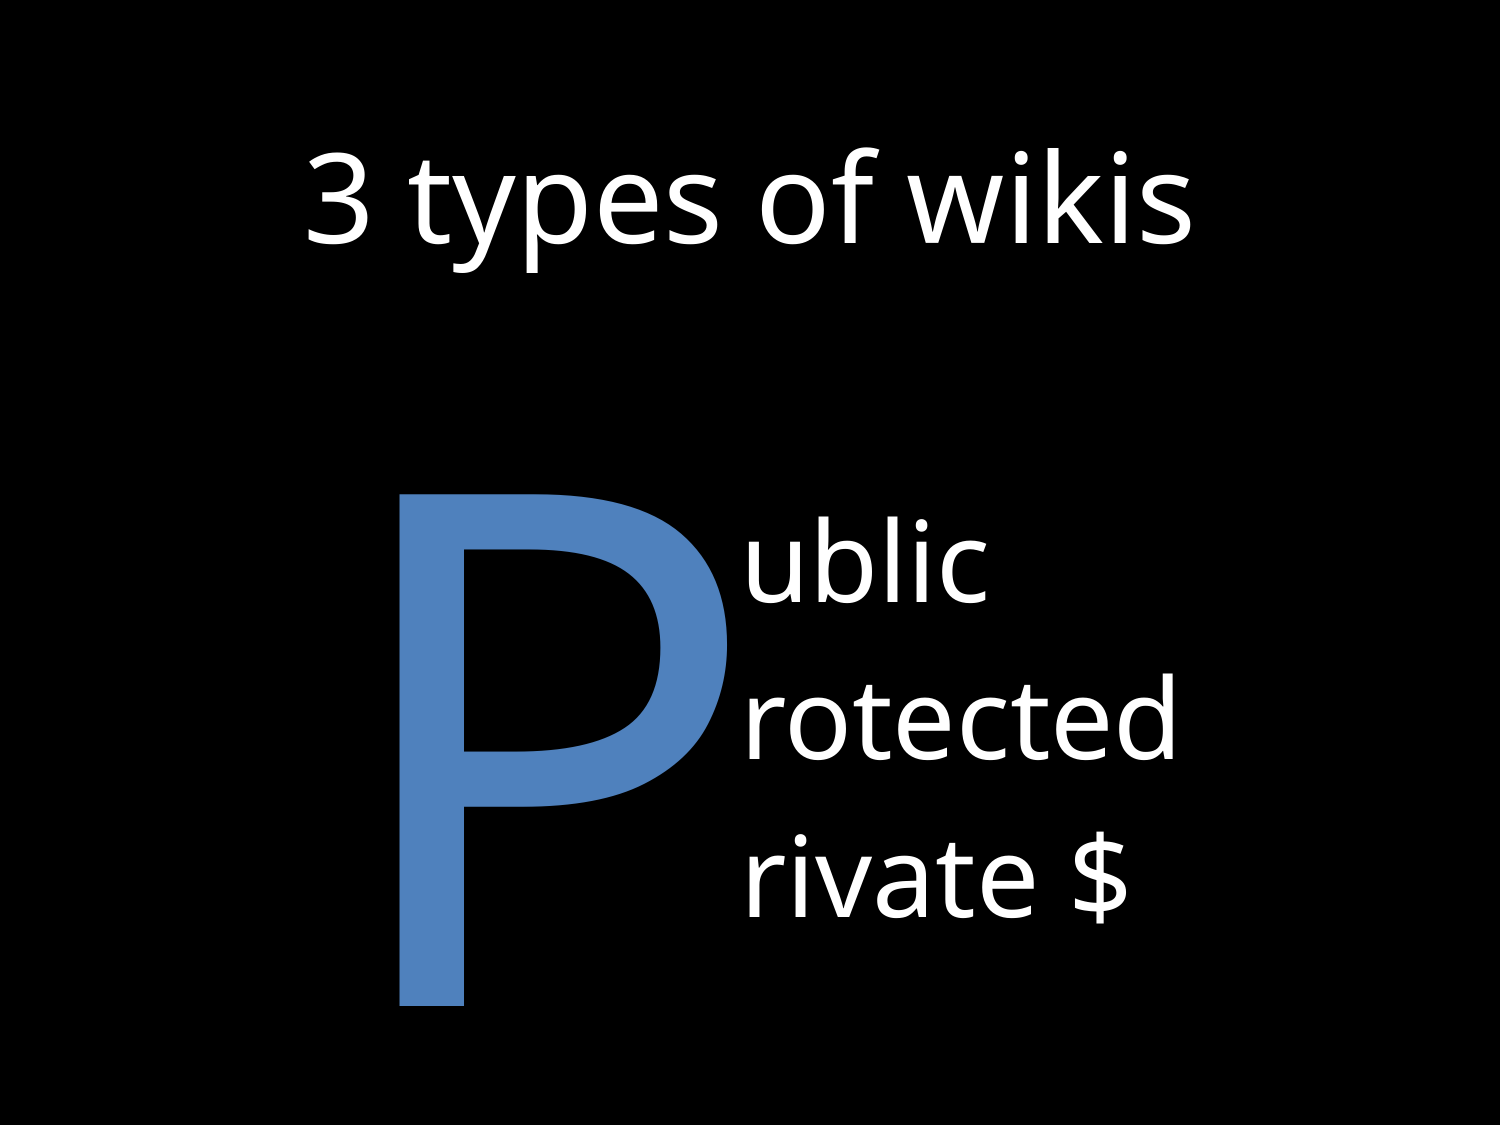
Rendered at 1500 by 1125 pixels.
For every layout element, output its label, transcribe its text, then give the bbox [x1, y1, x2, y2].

list ublic rotected rivate $ [780, 482, 1363, 1125]
title 3 types of wikis [75, 99, 1425, 288]
text_box P [316, 282, 780, 1125]
